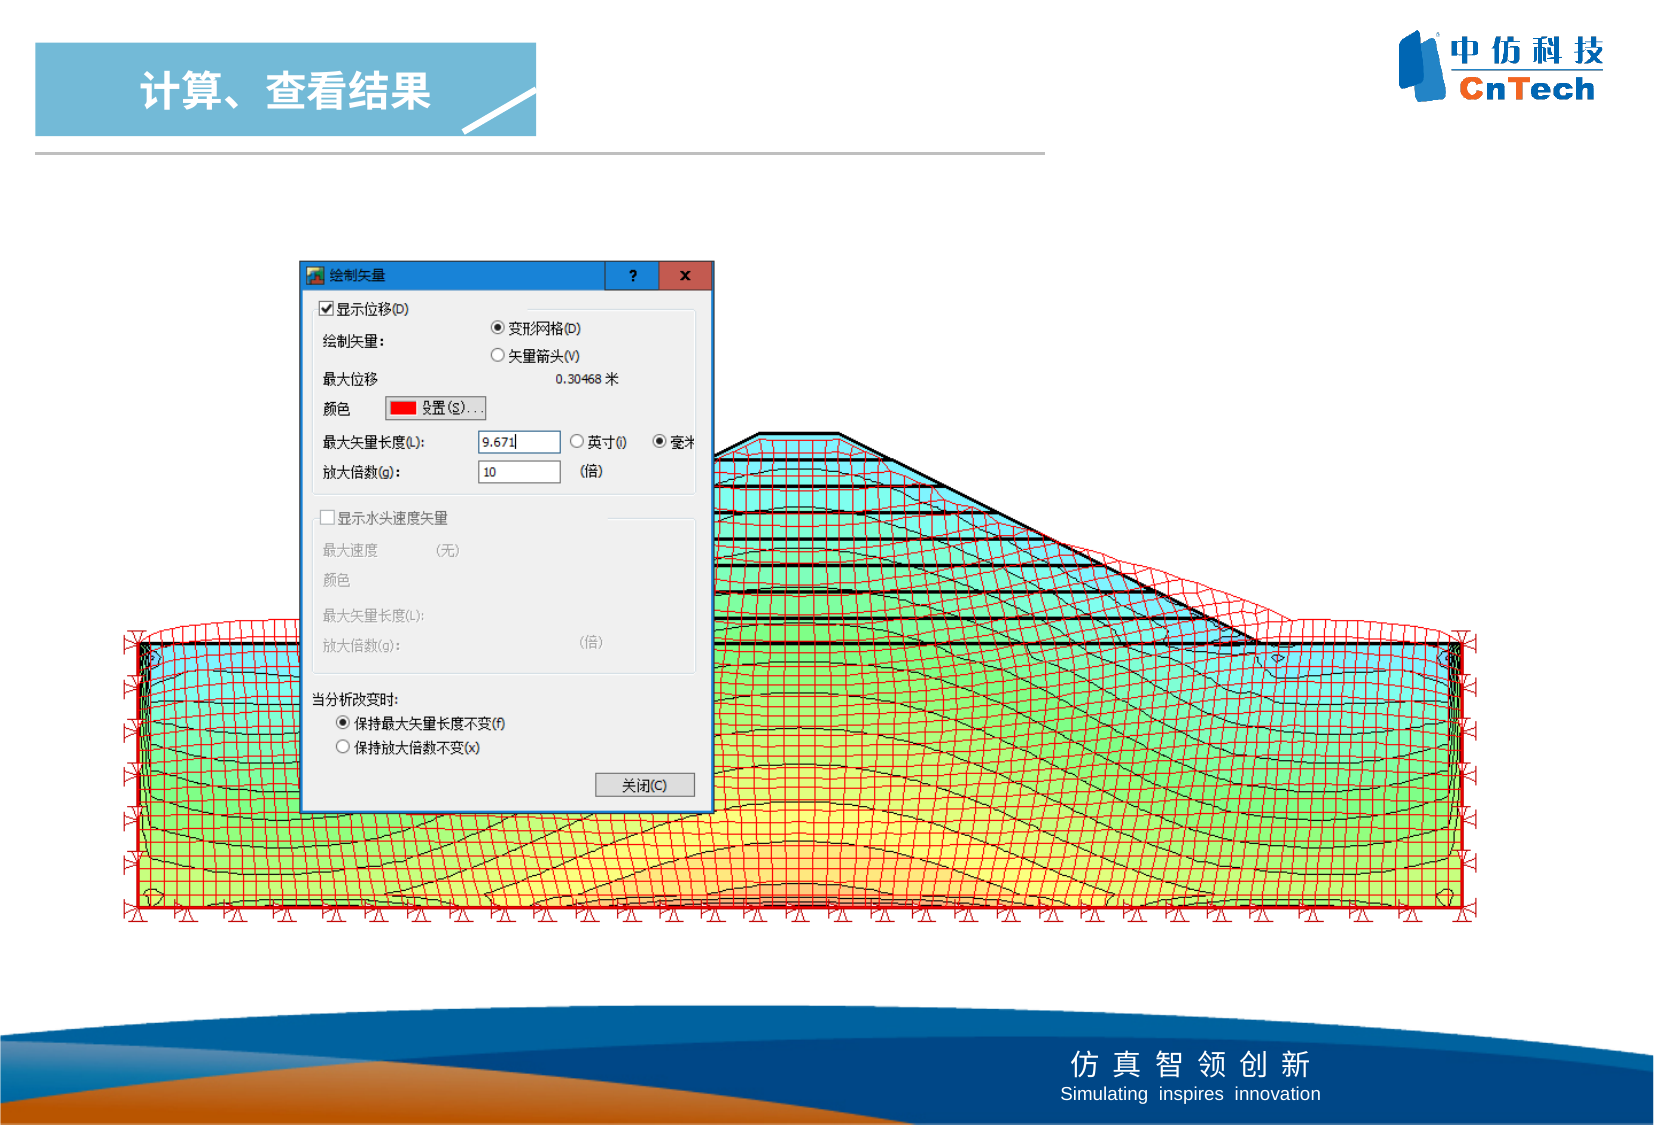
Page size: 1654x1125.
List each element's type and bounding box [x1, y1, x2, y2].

picture [0, 0, 1654, 1125]
text_box [35, 42, 1046, 154]
